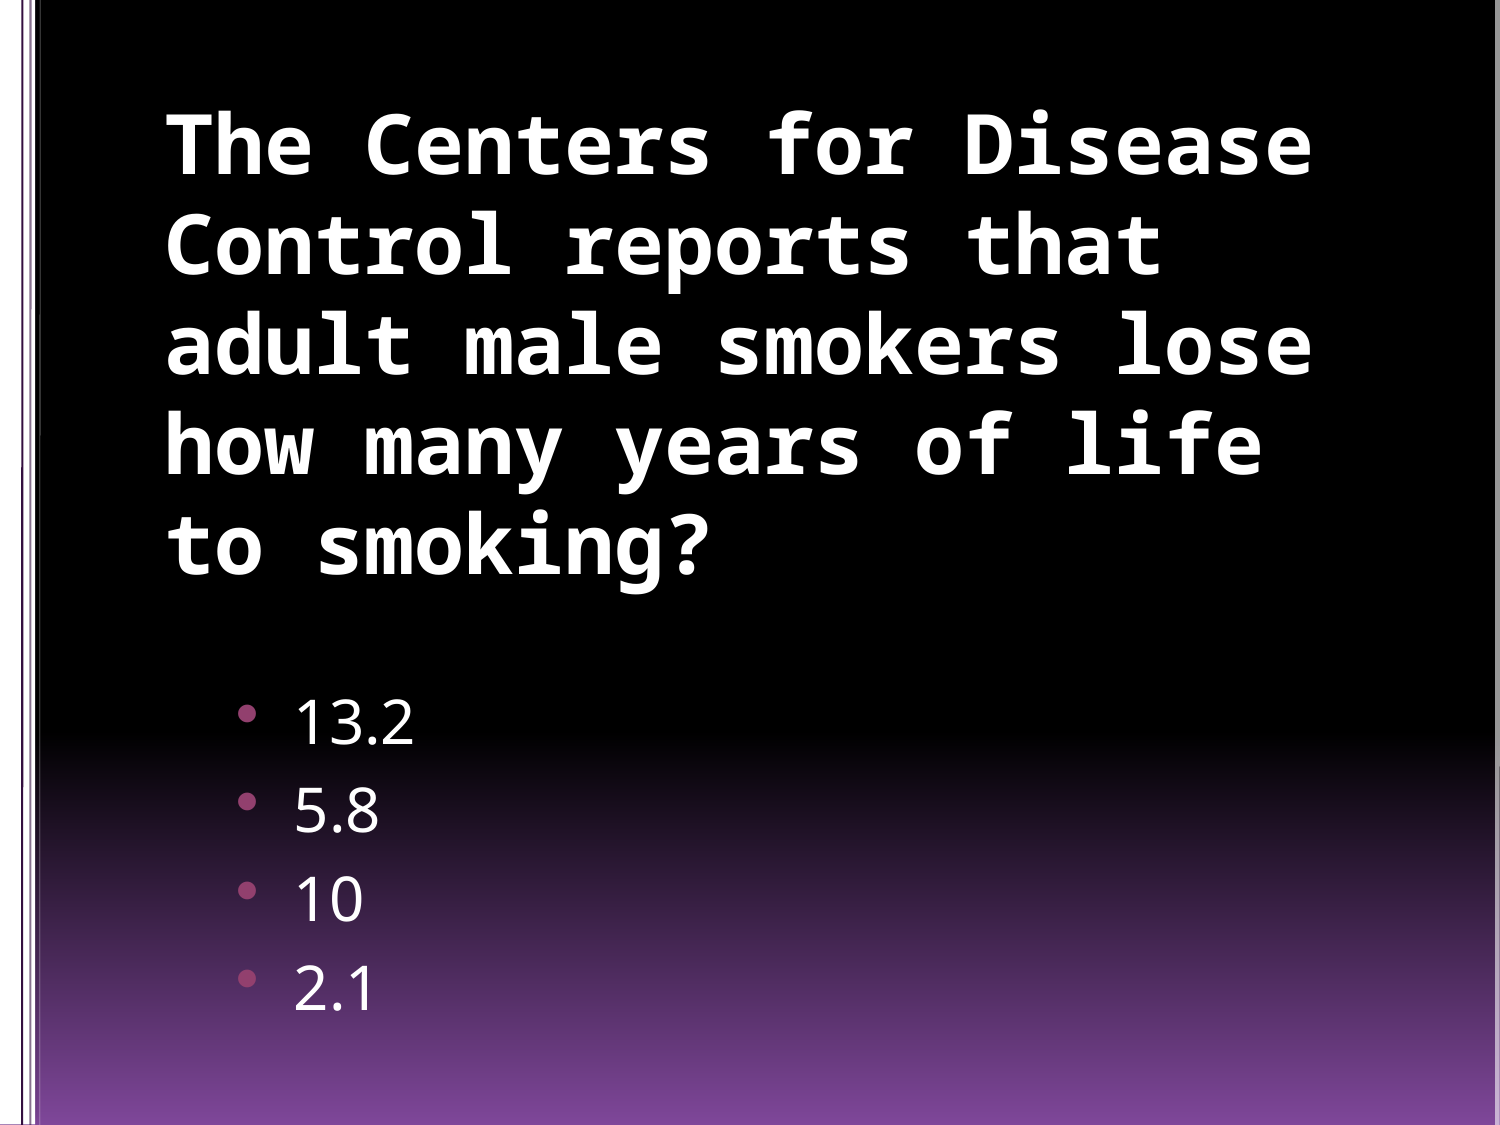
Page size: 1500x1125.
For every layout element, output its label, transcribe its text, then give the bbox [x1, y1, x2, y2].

title The Centers for Disease Control reports that adult male smokers lose how many years of life to smoking? [150, 83, 1425, 234]
list 13.2 5.8 10 2.1 [212, 675, 1375, 1031]
